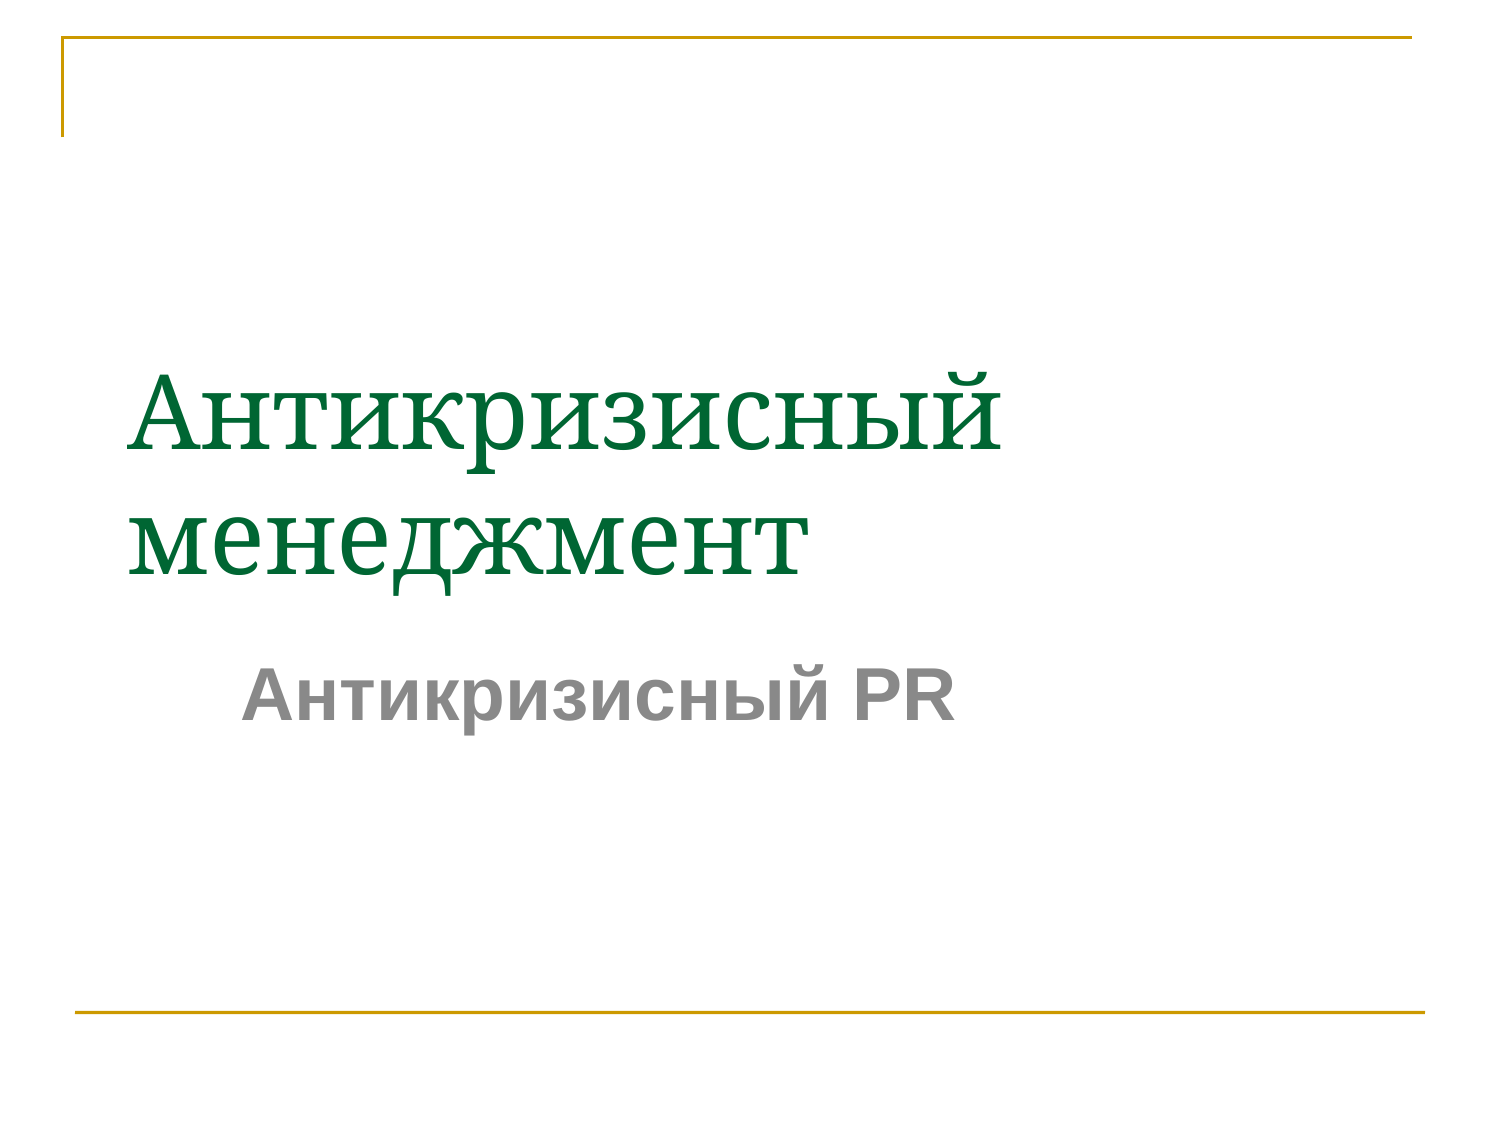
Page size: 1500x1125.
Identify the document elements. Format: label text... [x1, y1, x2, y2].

subtitle Антикризисный PR [224, 637, 1276, 927]
title Антикризисный менеджмент [112, 349, 1388, 591]
